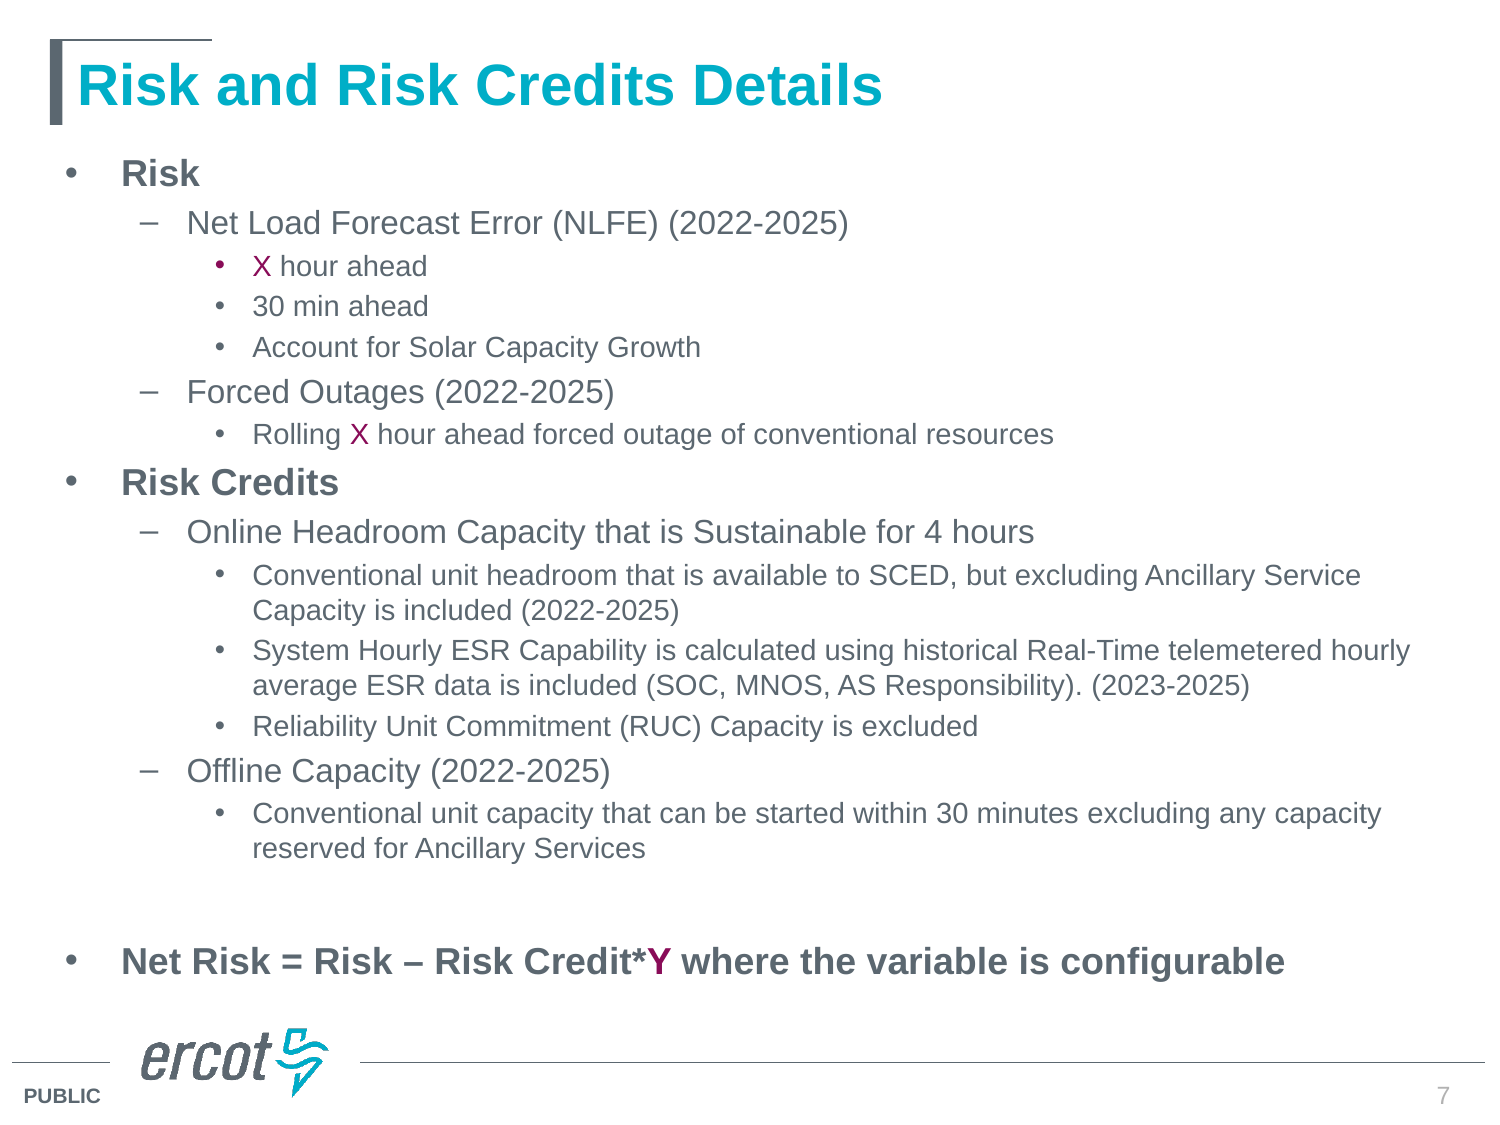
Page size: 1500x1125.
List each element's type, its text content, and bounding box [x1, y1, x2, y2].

title Risk and Risk Credits Details [62, 39, 1450, 125]
picture [137, 1024, 332, 1100]
slide_number 7 [1400, 1076, 1488, 1113]
list Risk Net Load Forecast Error (NLFE) (2022-2025) X hour ahead 30 min ahead Account for Solar Capacity Growth Forced Outages (2022-2025) Rolling X hour ahead forced outage of conventional resources Risk Credits Online Headroom Capacity that is Sustainable for 4 hours Conventional unit headroom that is available to SCED, but excluding Ancillary Service Capacity is included (2022-2025) System Hourly ESR Capability is calculated using historical Real-Time telemetered hourly average ESR data is included (SOC, MNOS, AS Responsibility). (2023-2025) Reliability Unit Commitment (RUC) Capacity is excluded Offline Capacity (2022-2025) Conventional unit capacity that can be started within 30 minutes excluding any capacity reserved for Ancillary Services Net Risk = Risk – Risk Credit*Y where the variable is configurable [50, 142, 1450, 992]
